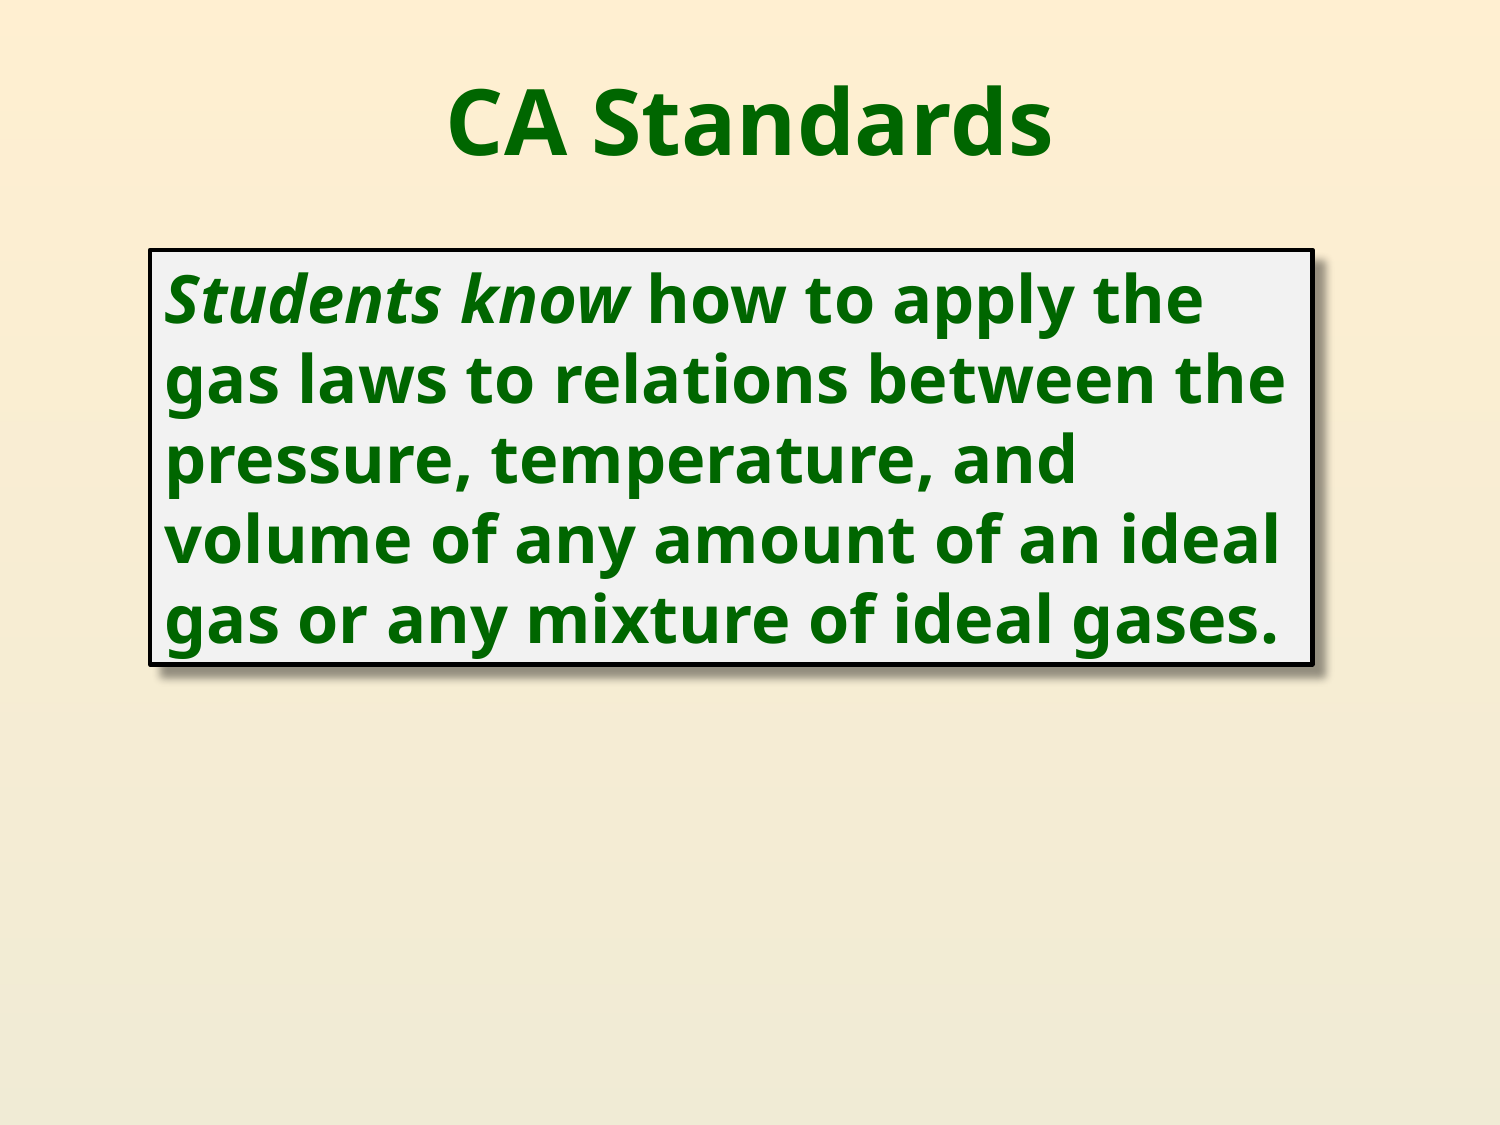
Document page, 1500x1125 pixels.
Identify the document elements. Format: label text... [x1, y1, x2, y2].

text_box Students know how to apply the gas laws to relations between the pressure, temperature, and volume of any amount of an ideal gas or any mixture of ideal gases. [150, 249, 1313, 665]
title CA Standards [112, 24, 1388, 213]
